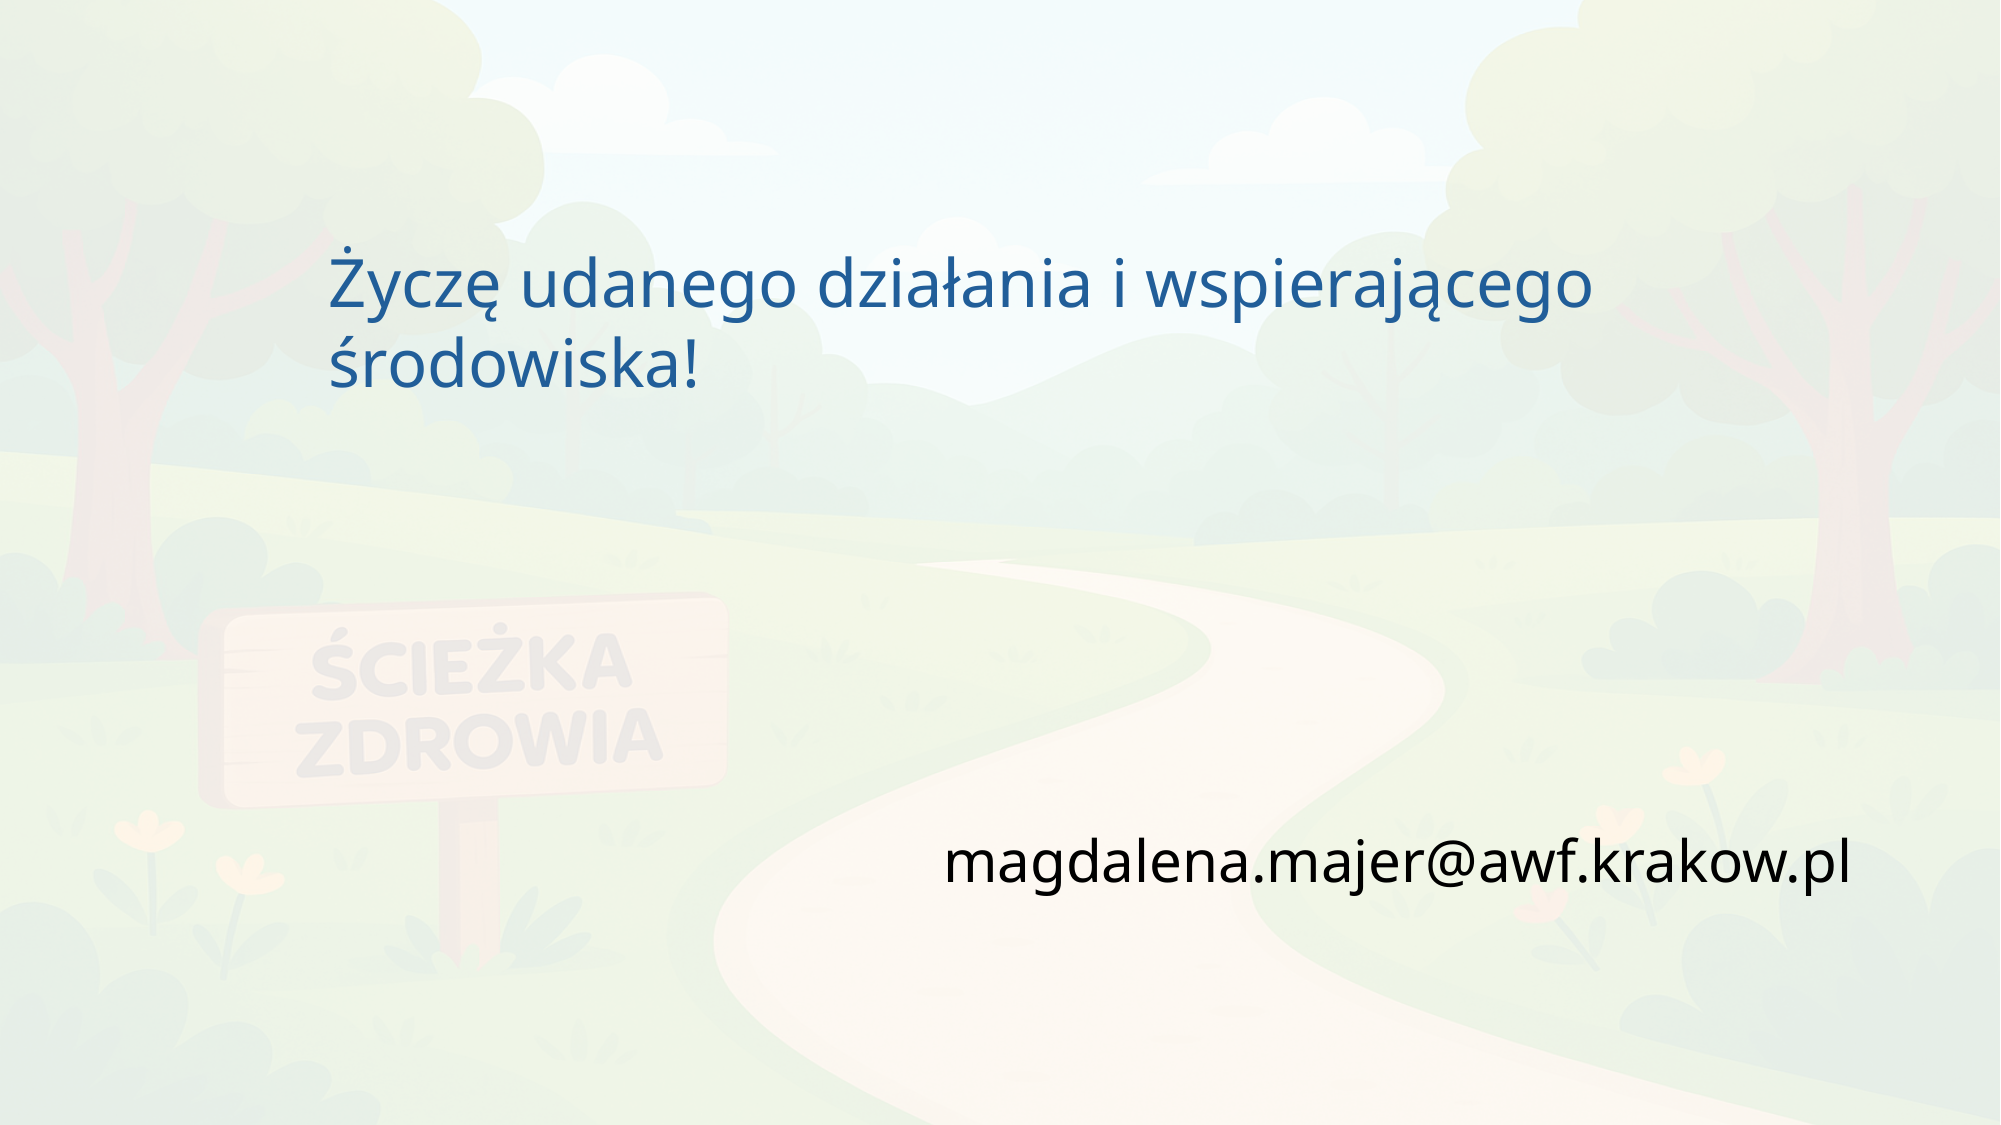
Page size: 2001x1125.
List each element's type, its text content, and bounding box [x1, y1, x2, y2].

text_box Życzę udanego działania i wspierającego środowiska! [313, 232, 1913, 408]
list magdalena.majer@awf.krakow.pl [928, 650, 2000, 1019]
